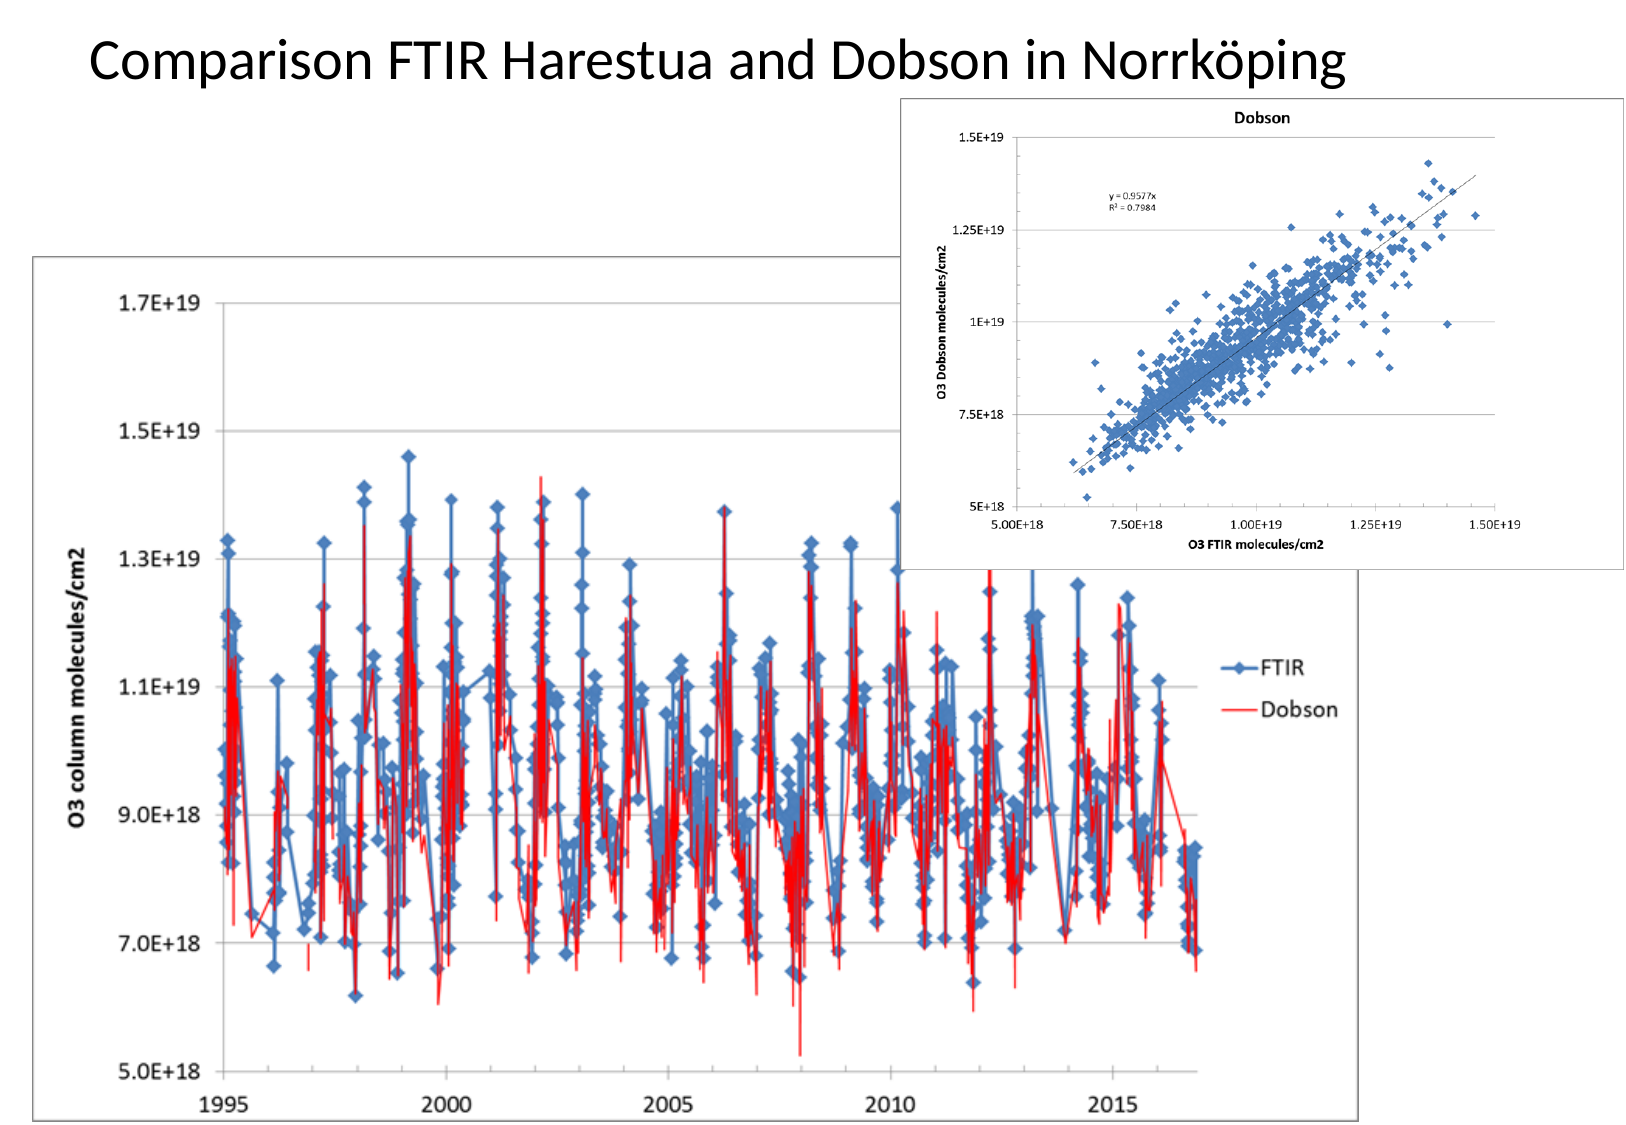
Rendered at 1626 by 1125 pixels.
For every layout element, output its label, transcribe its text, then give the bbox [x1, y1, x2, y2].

picture [32, 97, 1624, 1123]
title Comparison FTIR Harestua and Dobson in Norrköping [0, 0, 1450, 150]
